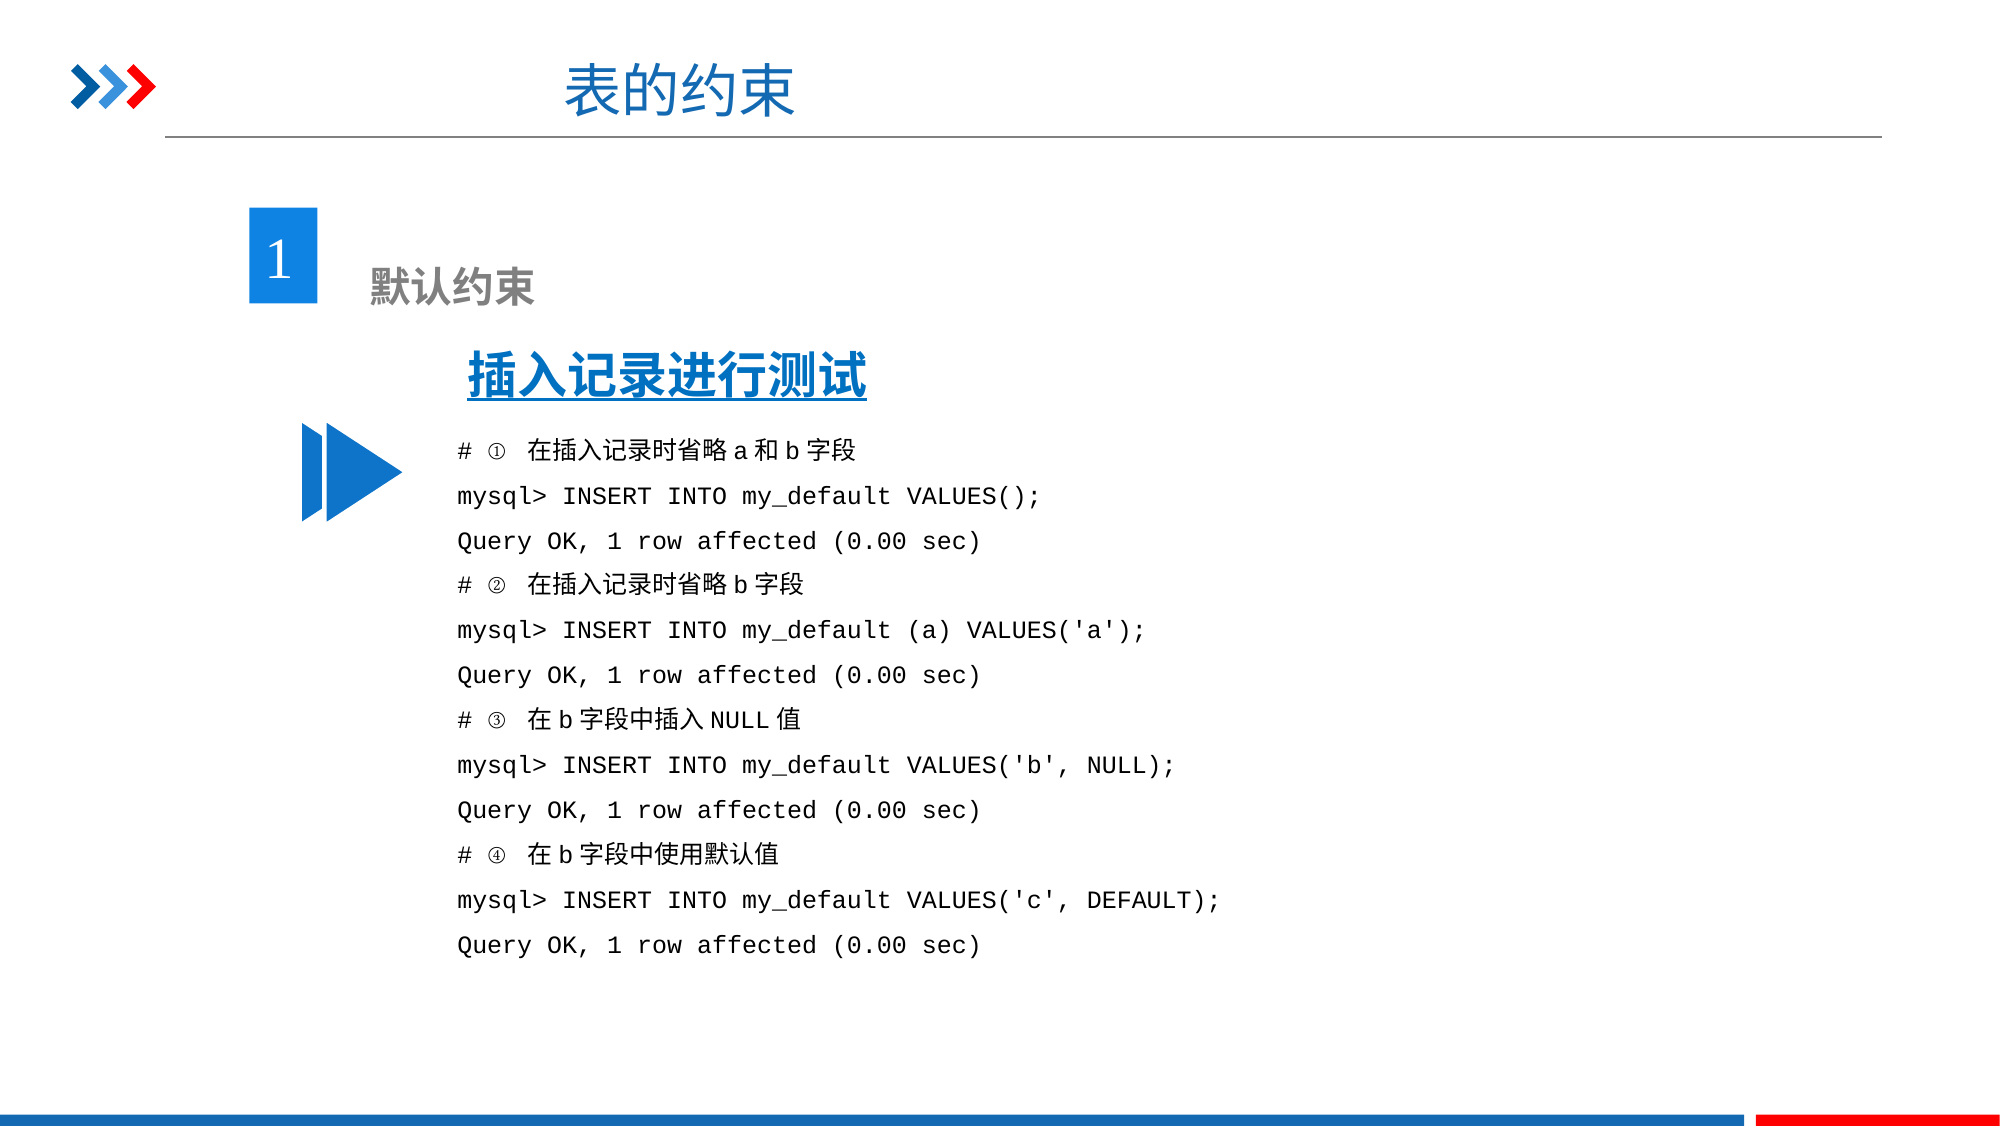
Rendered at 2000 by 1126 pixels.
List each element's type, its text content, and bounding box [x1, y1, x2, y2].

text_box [299, 418, 408, 527]
title 表的约束 [521, 25, 1296, 153]
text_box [404, 336, 1688, 973]
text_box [249, 207, 318, 304]
text_box 默认约束 [319, 245, 1092, 320]
